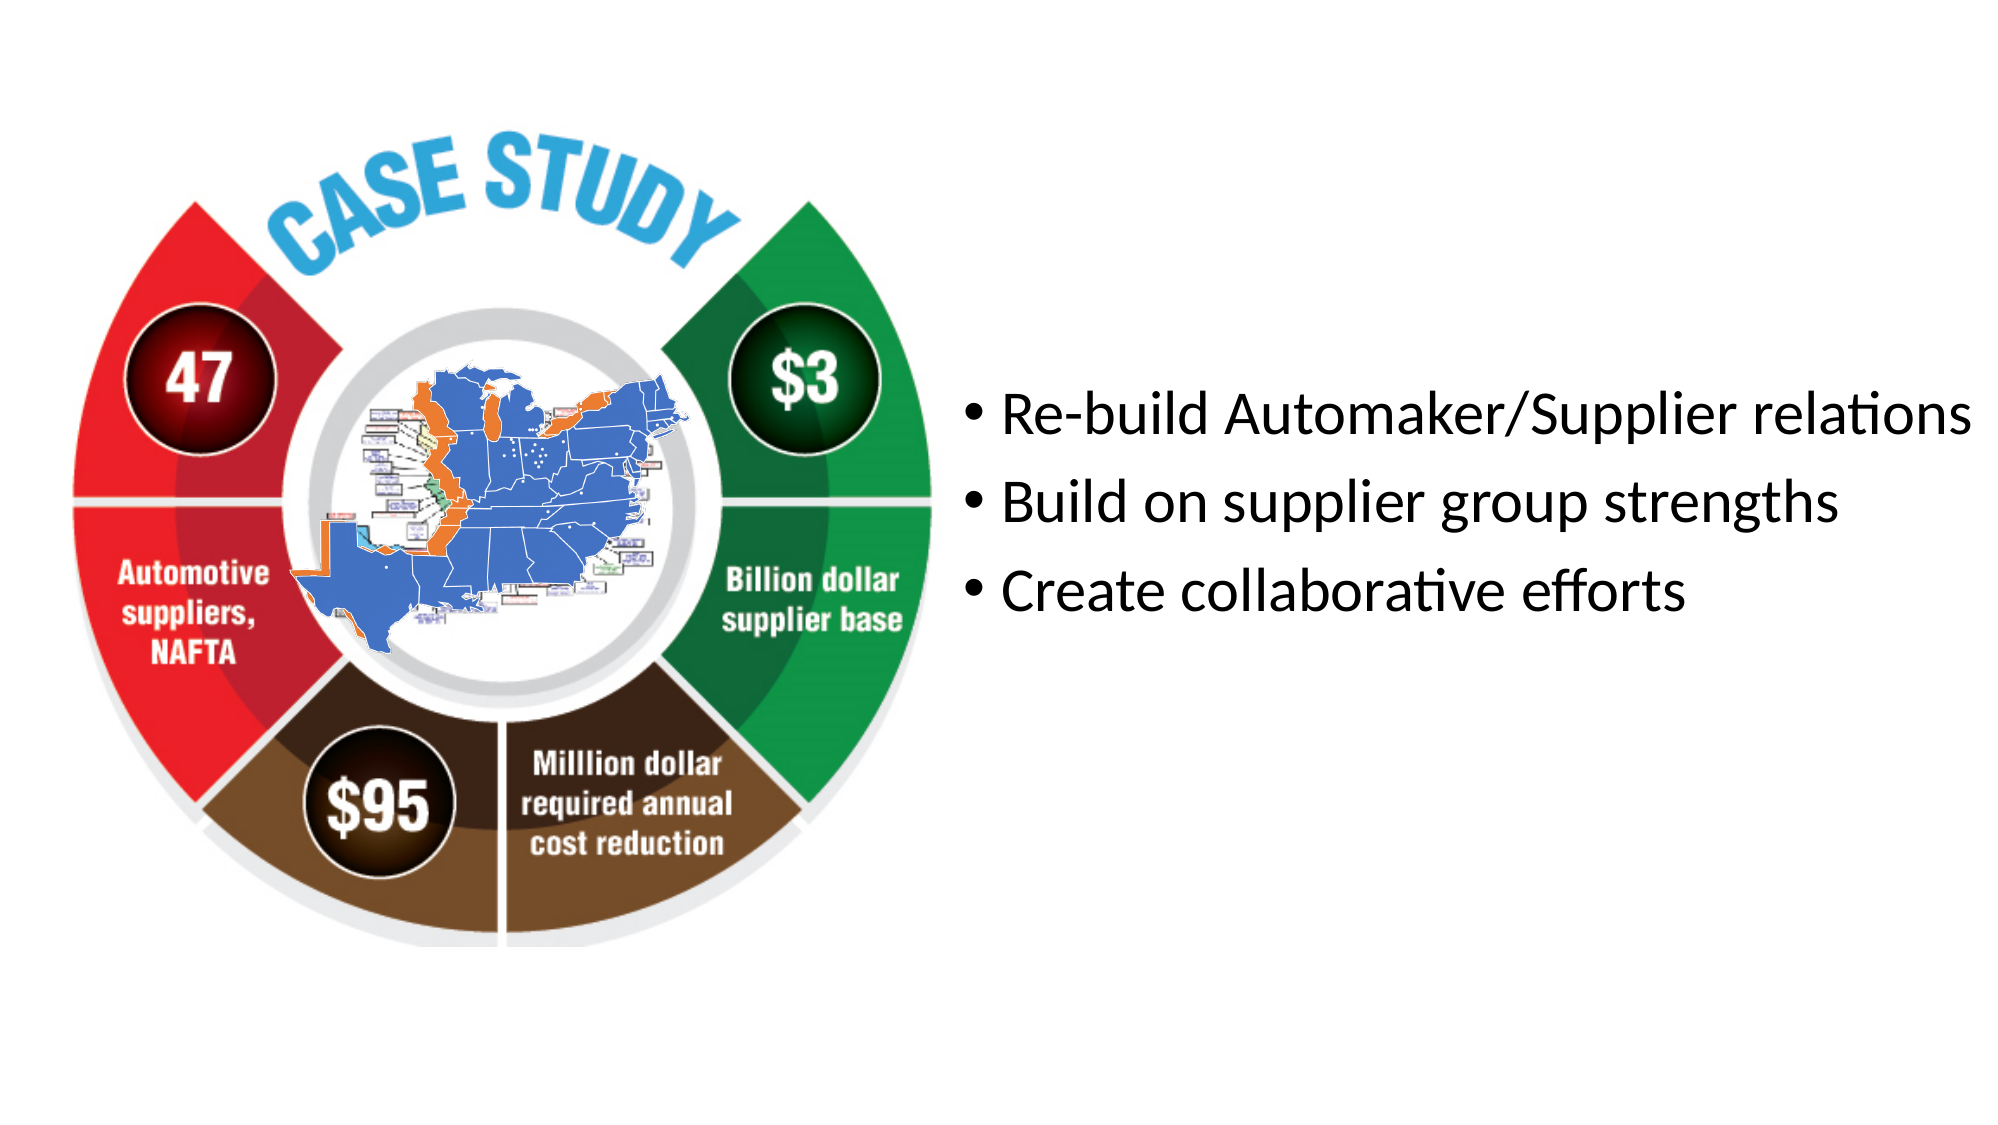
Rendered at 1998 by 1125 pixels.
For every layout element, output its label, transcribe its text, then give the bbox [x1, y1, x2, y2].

picture [40, 99, 946, 947]
list Re-build Automaker/Supplier relations Build on supplier group strengths Create collaborative efforts [948, 373, 1998, 740]
